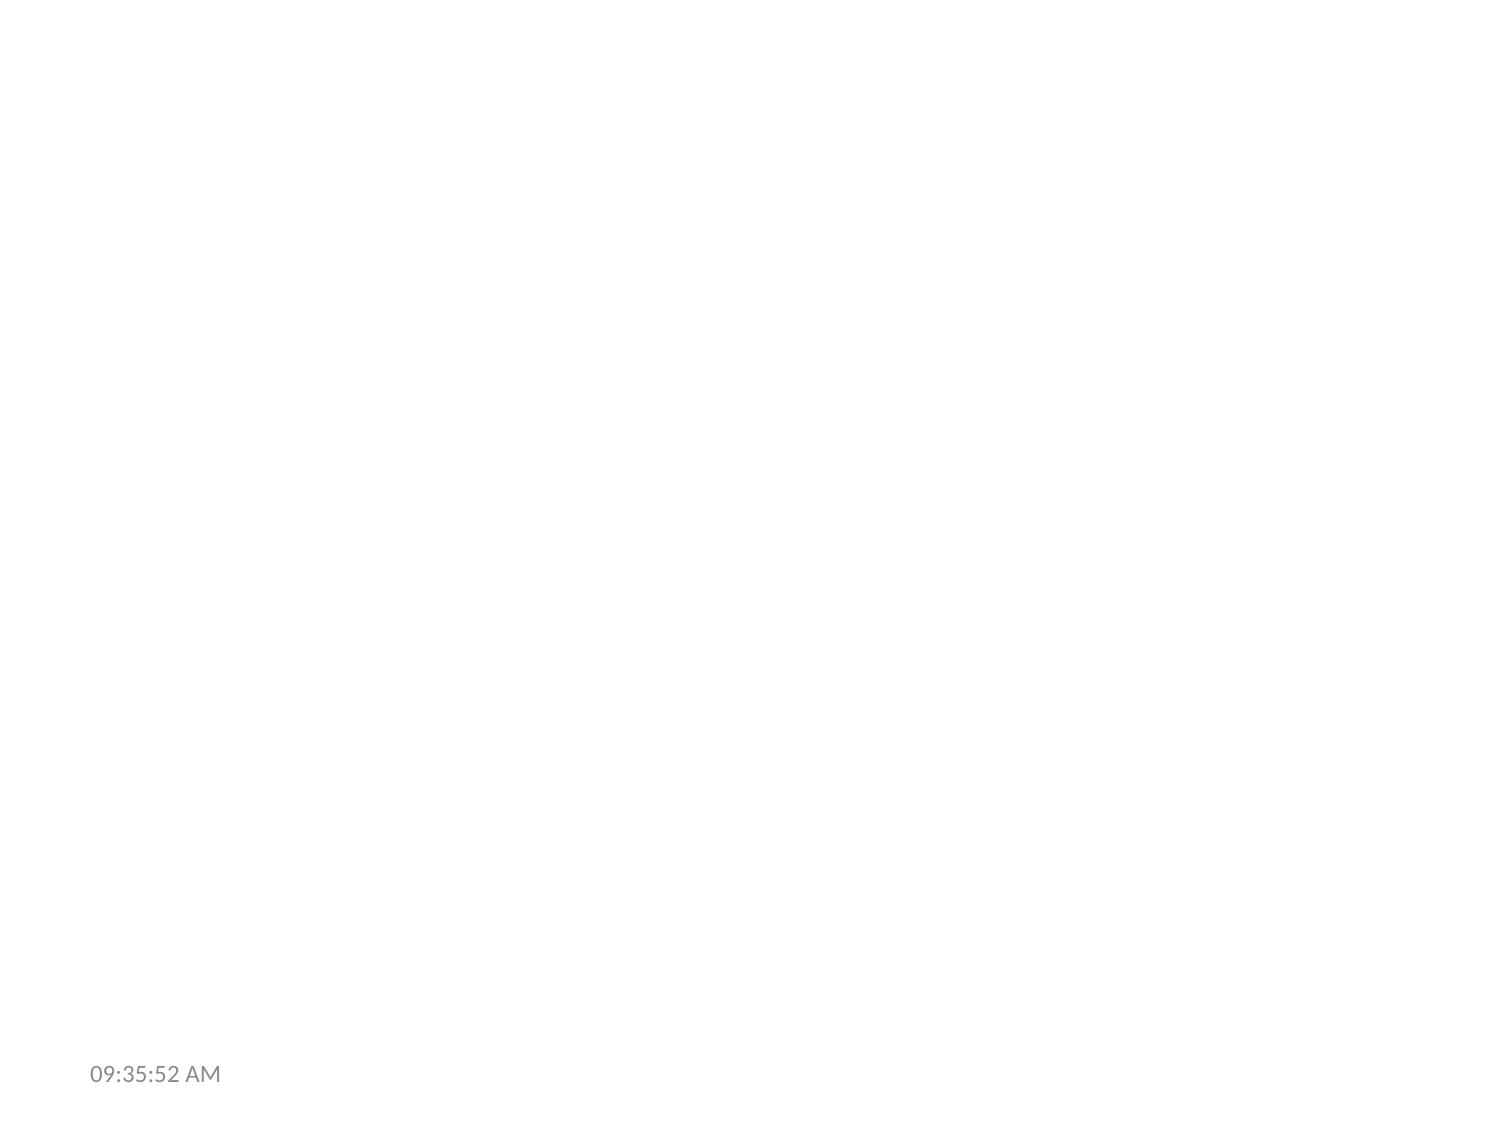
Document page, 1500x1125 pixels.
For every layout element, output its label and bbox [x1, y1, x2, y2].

slide_number [75, 1042, 425, 1103]
